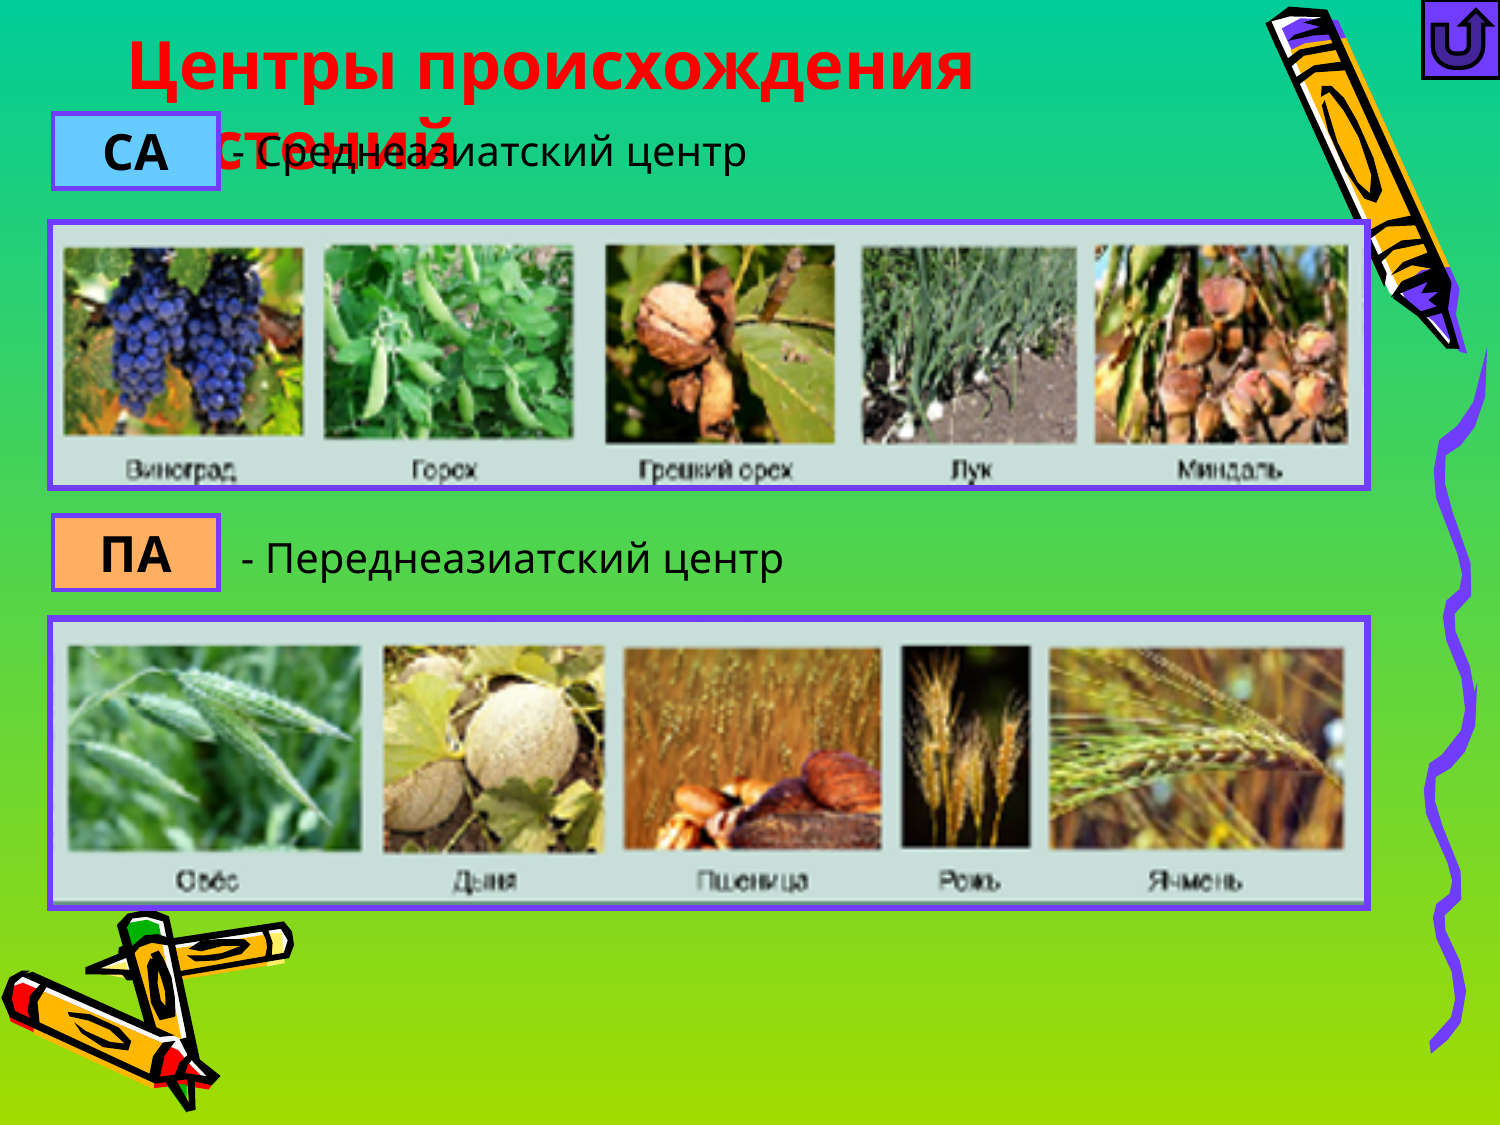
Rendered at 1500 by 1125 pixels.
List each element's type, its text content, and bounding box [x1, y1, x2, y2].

text_box СА [53, 113, 219, 189]
text_box [1423, 0, 1500, 79]
text_box - Переднеазиатский центр [226, 524, 841, 589]
text_box Центры происхождения растений [112, 15, 1258, 191]
text_box ПА [53, 515, 219, 591]
text_box - Среднеазиатский центр [216, 117, 832, 182]
picture [52, 224, 1365, 485]
picture [52, 621, 1365, 906]
